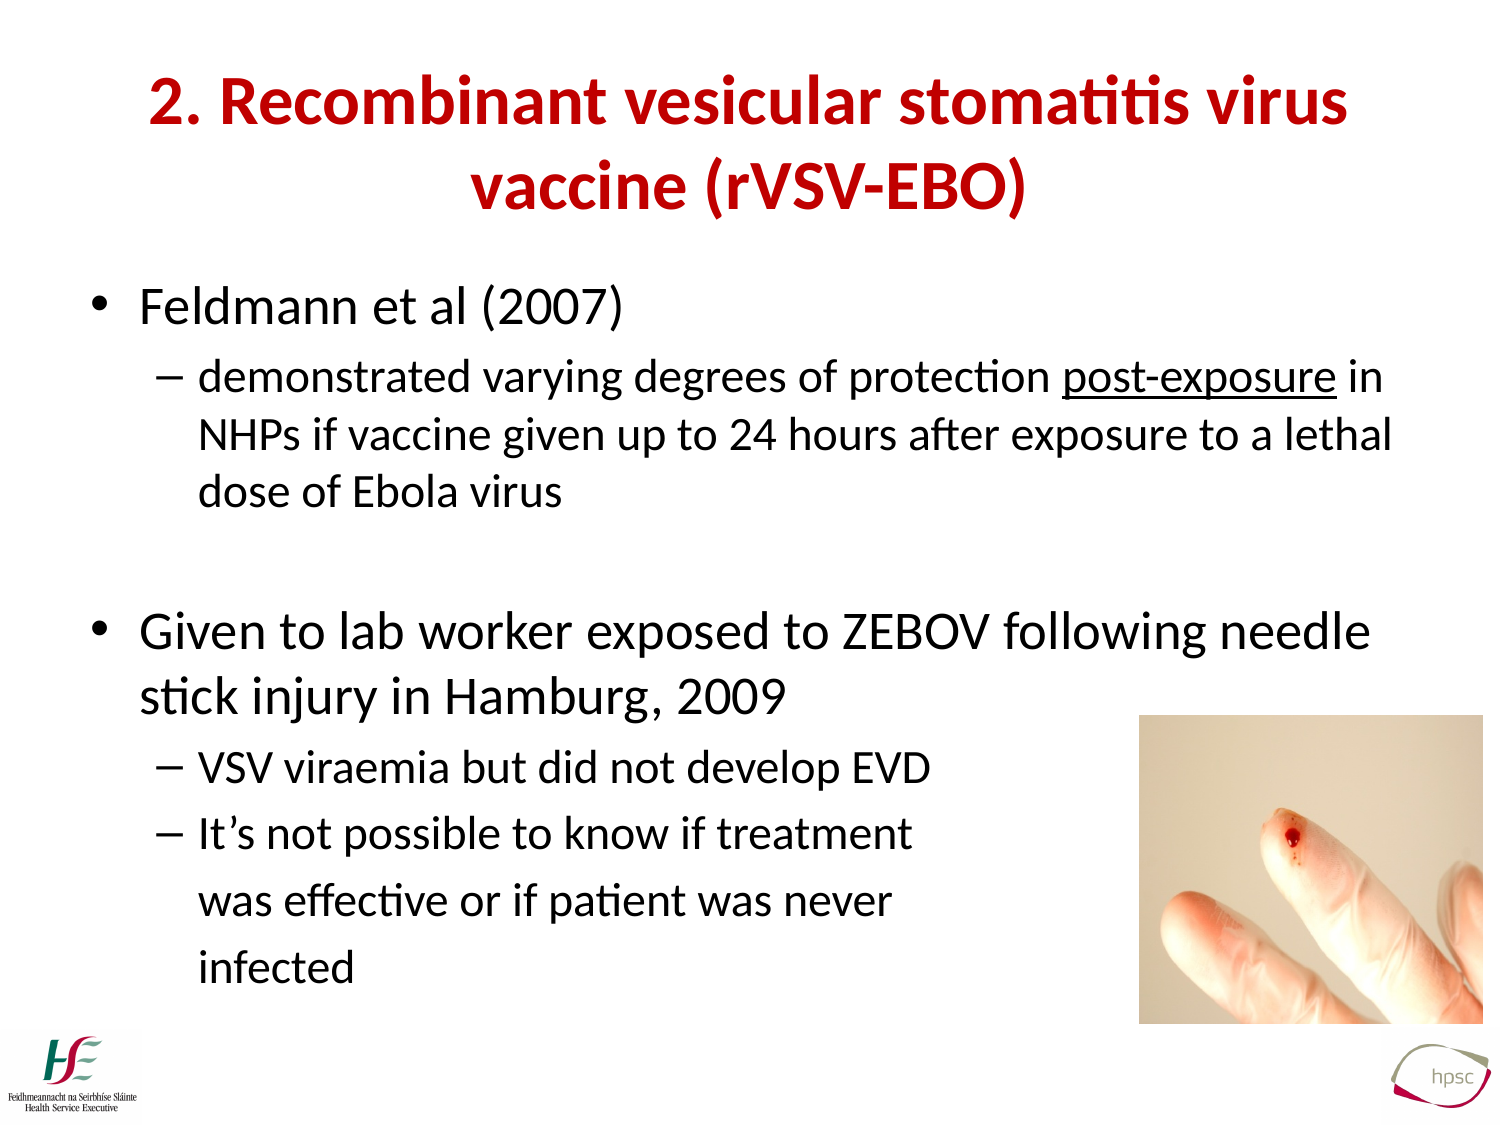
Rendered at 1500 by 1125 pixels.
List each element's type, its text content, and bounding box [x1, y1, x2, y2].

picture [1139, 715, 1483, 1024]
picture [1381, 1026, 1500, 1125]
picture [0, 1029, 142, 1125]
title 2. Recombinant vesicular stomatitis virus vaccine (rVSV-EBO) [75, 45, 1425, 233]
list Feldmann et al (2007) demonstrated varying degrees of protection post-exposure in NHPs if vaccine given up to 24 hours after exposure to a lethal dose of Ebola virus Given to lab worker exposed to ZEBOV following needle stick injury in Hamburg, 2009 VSV viraemia but did not develop EVD It’s not possible to know if treatment was effective or if patient was never infected [75, 262, 1425, 1005]
